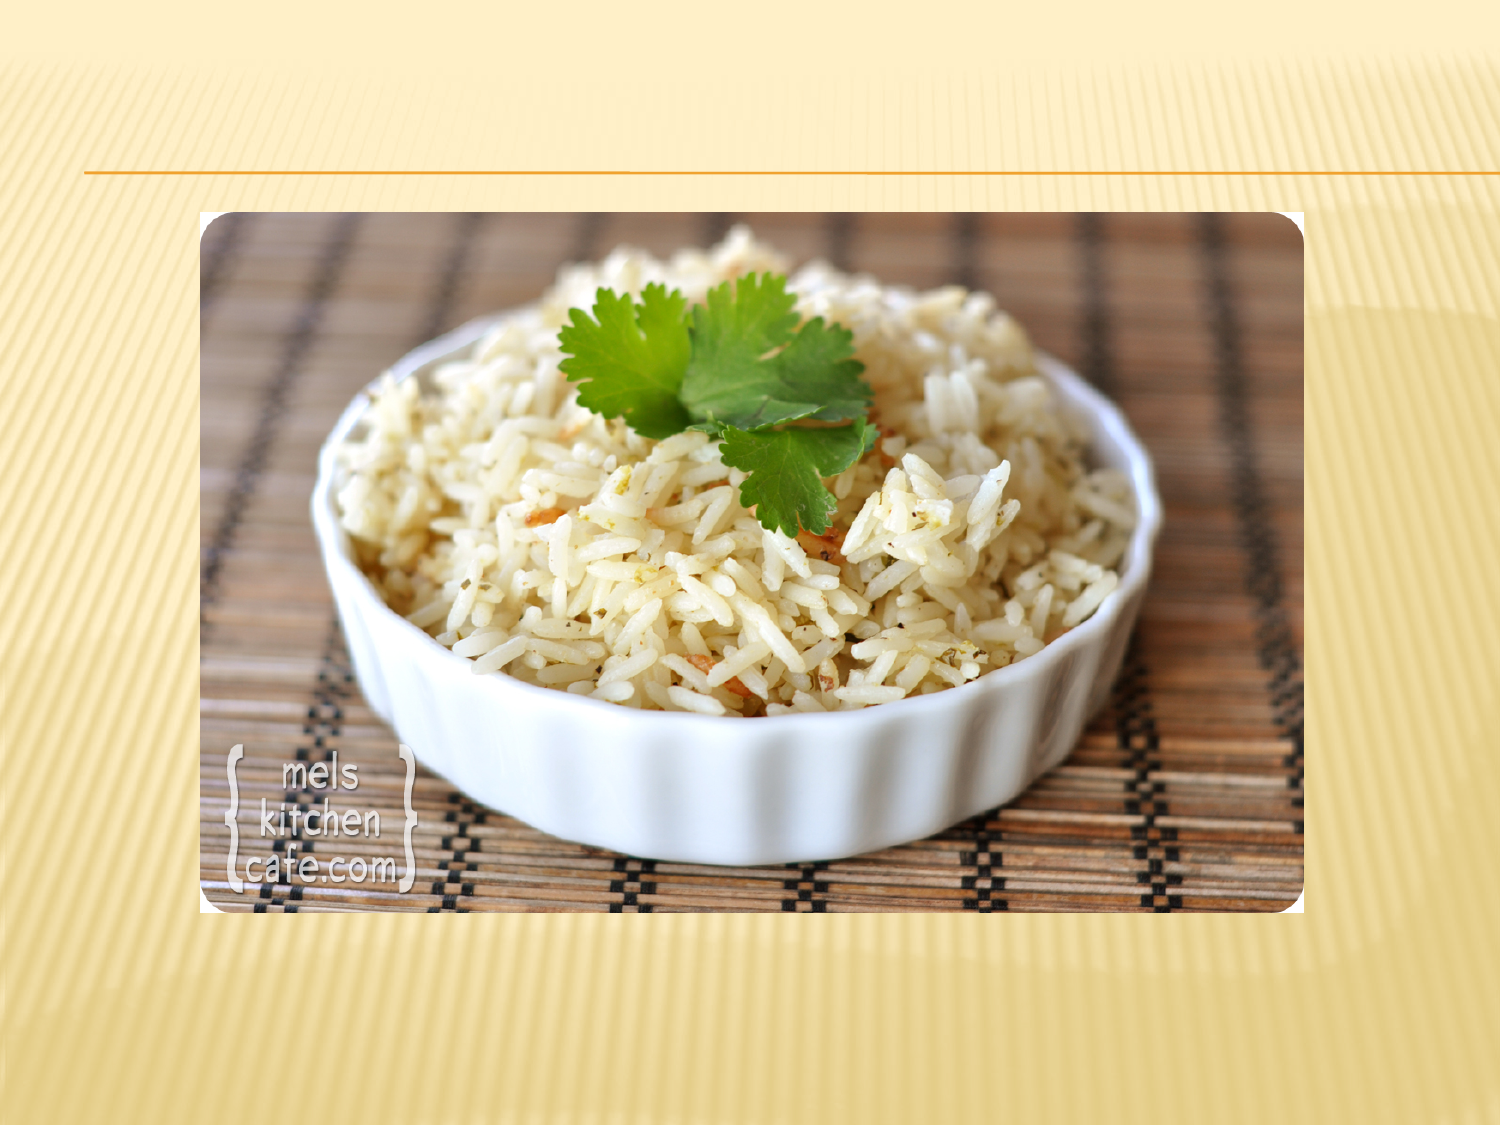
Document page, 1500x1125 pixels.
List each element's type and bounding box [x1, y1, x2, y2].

picture [199, 212, 1305, 913]
